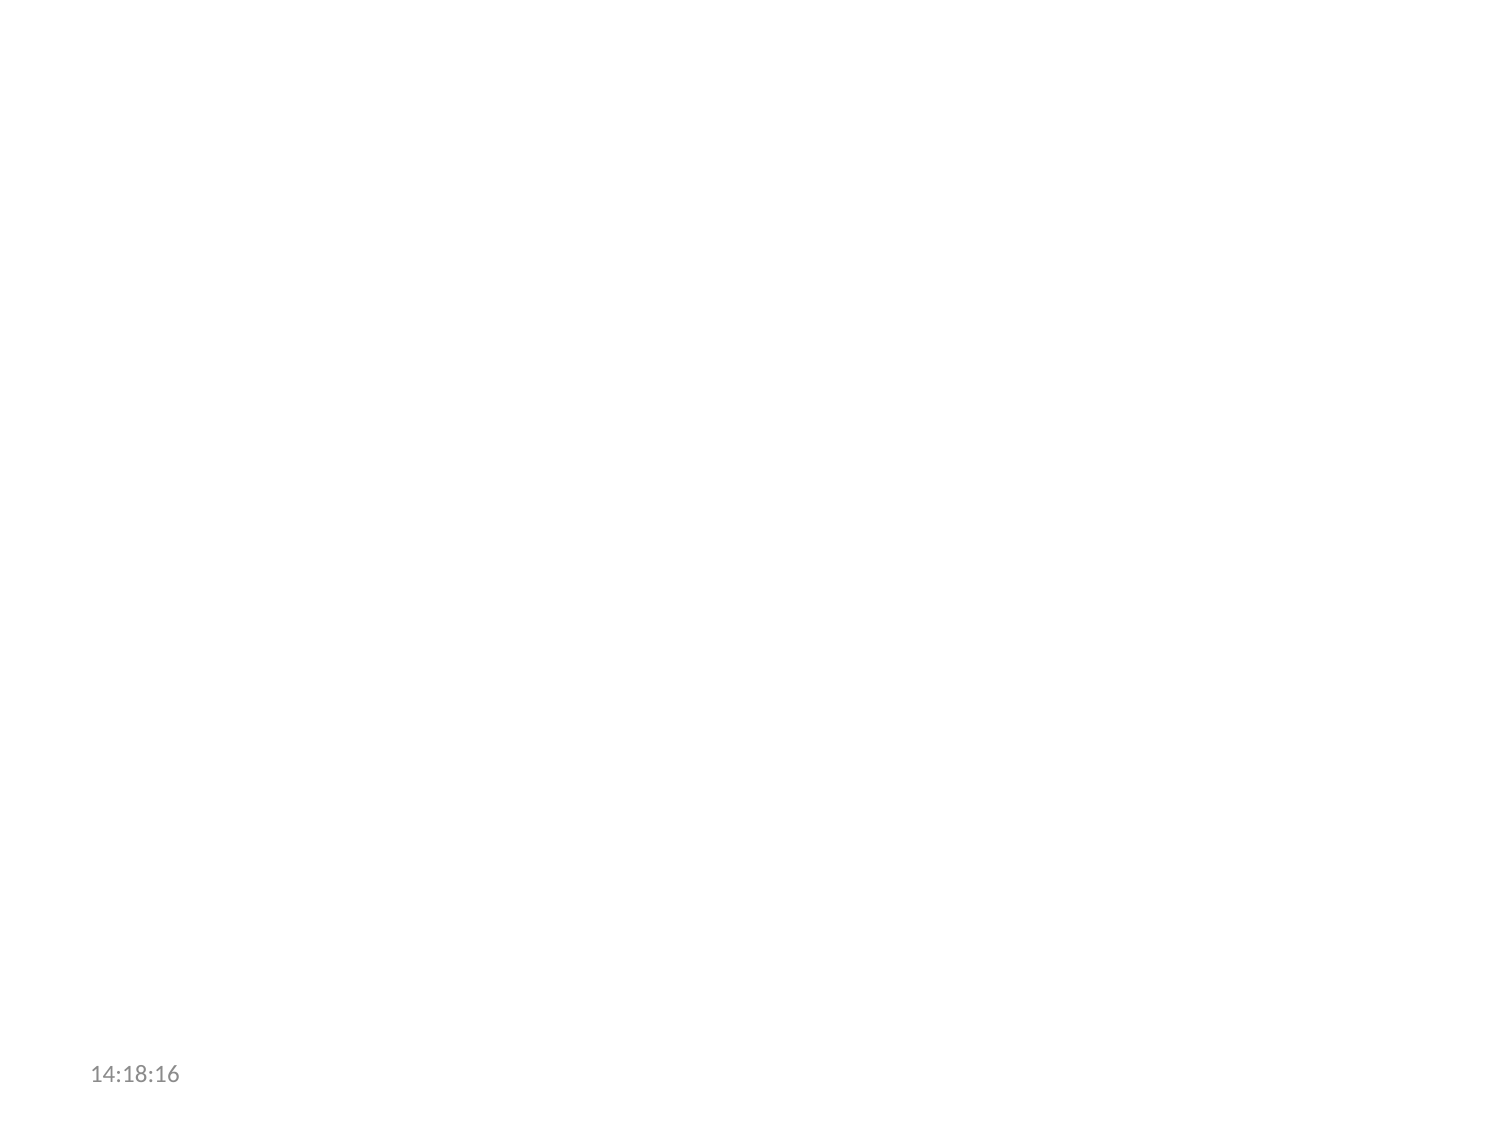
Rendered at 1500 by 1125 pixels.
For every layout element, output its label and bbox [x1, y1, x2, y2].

slide_number [75, 1042, 425, 1103]
